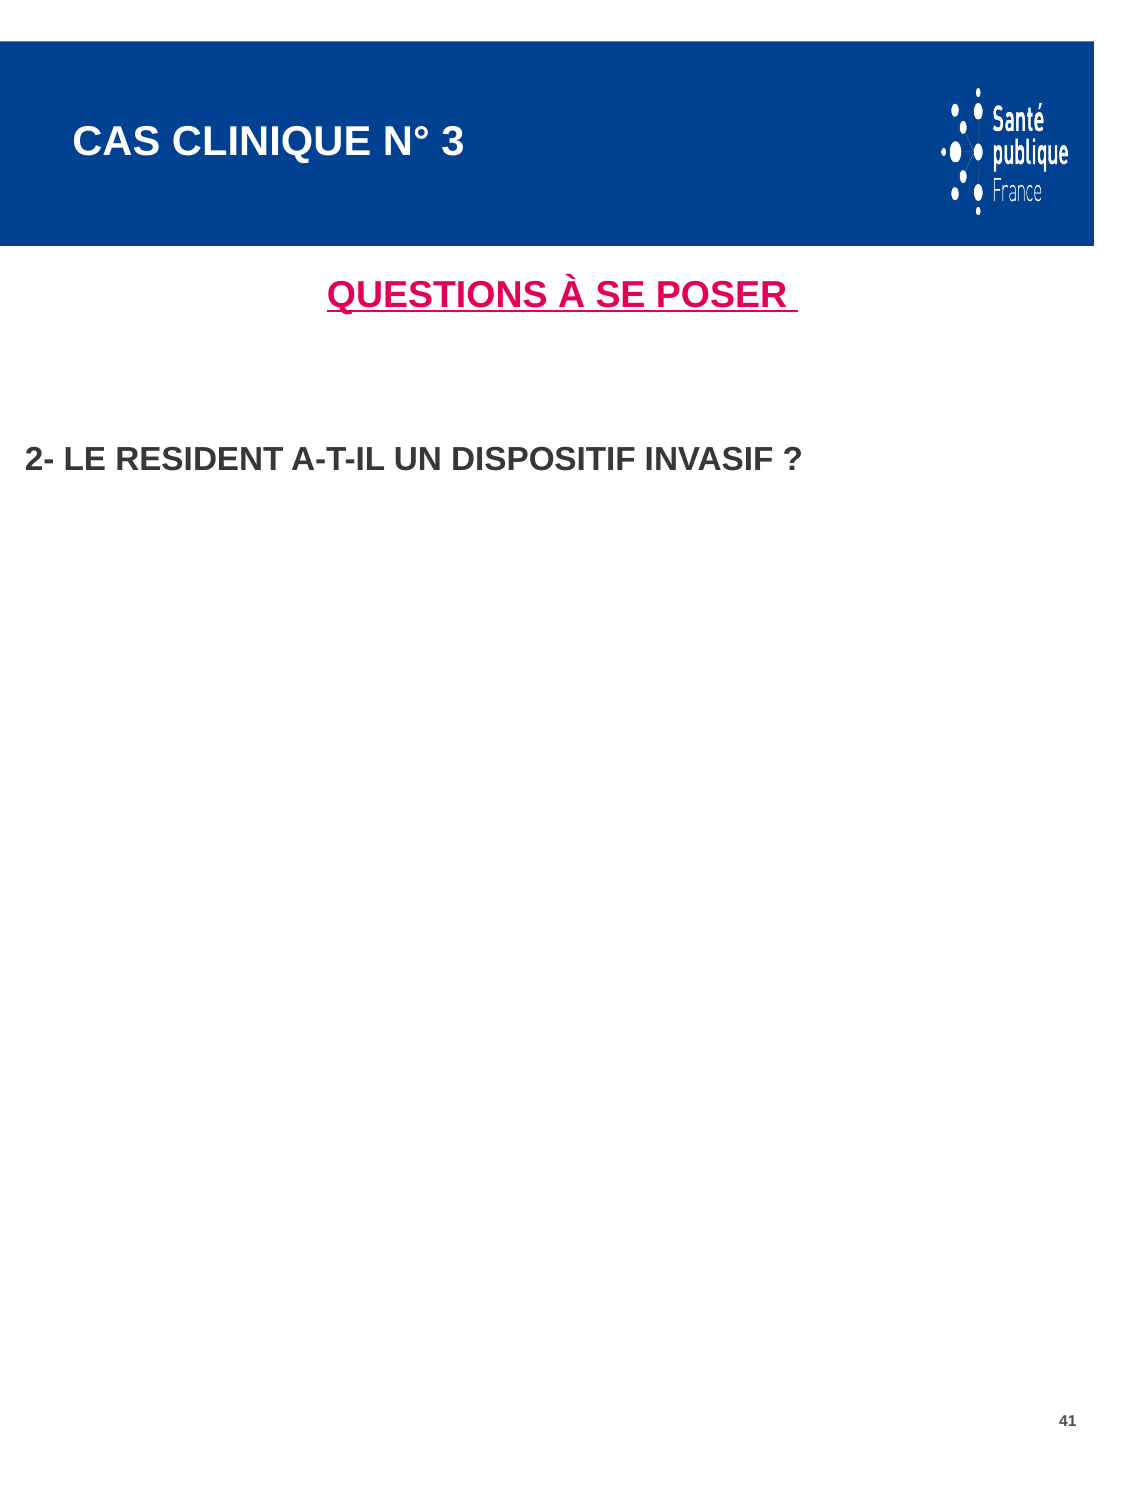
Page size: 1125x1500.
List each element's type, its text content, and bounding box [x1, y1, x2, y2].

list Questions à se poser 2- Le RESIDENT A-T-il un Dispositif invasif ? [19, 265, 1106, 1483]
picture [941, 88, 1068, 215]
title Cas clinique n° 3 [66, 41, 908, 246]
